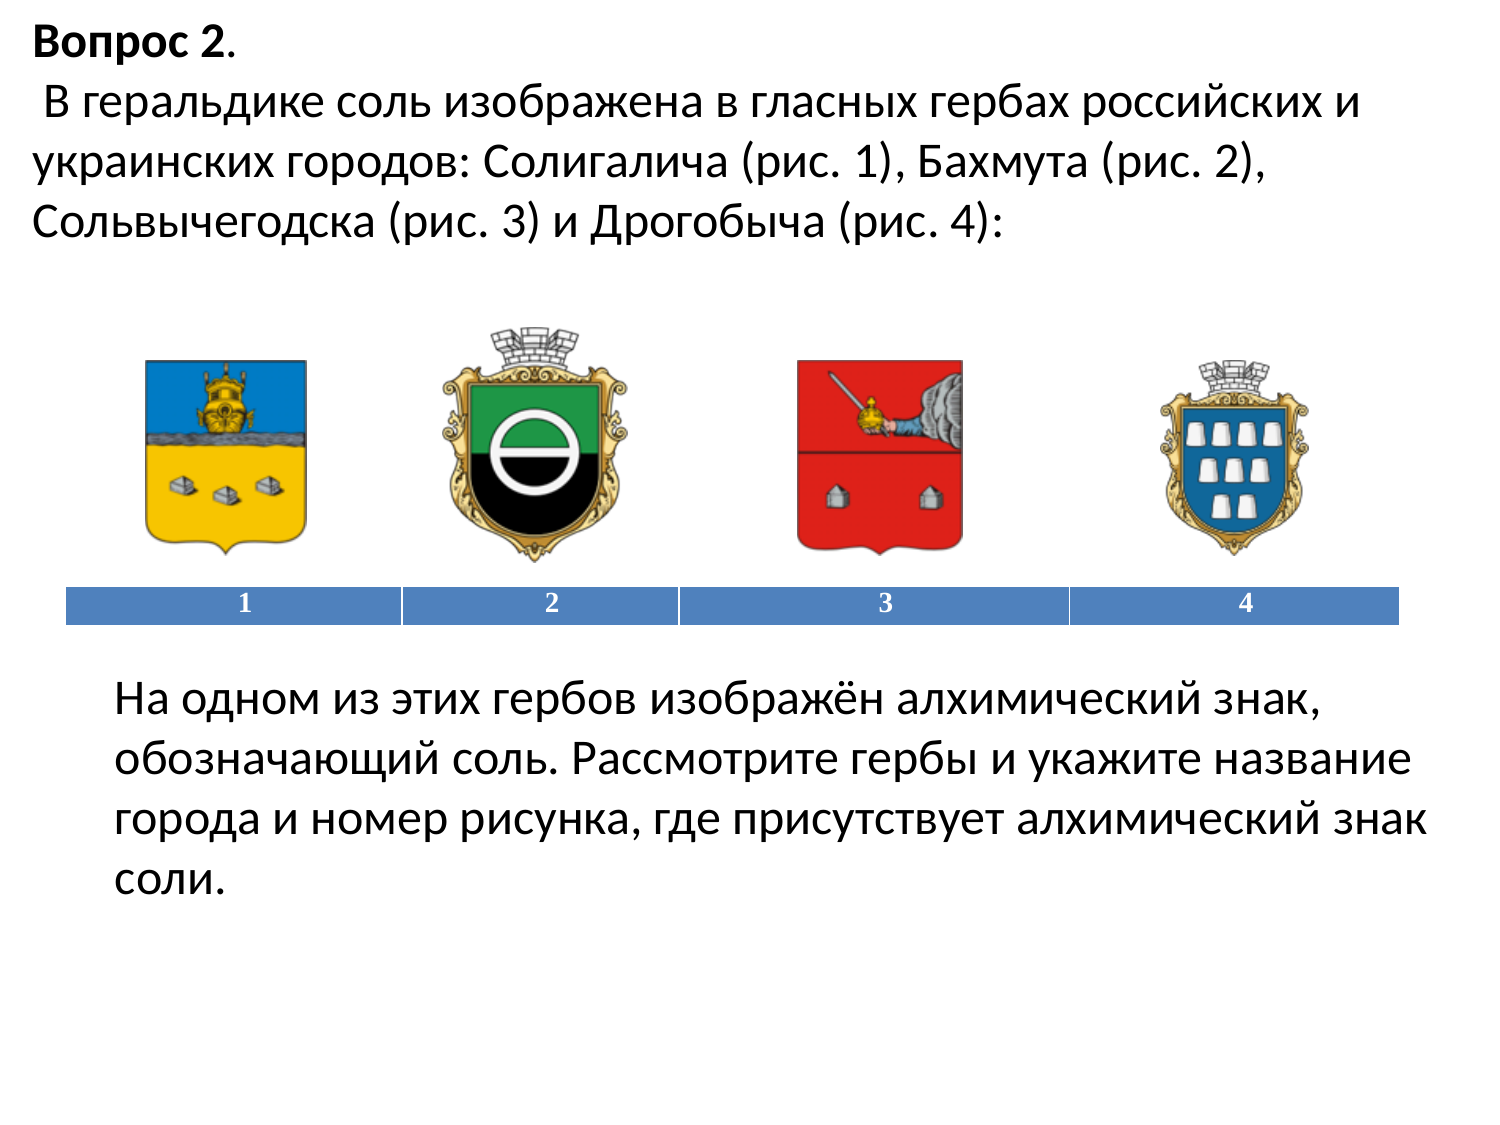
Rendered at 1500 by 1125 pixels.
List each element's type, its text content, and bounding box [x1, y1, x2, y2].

table_header 4 [1070, 587, 1399, 625]
table_header 3 [680, 587, 1069, 625]
text_box На одном из этих гербов изображён алхимический знак, обозначающий соль. Рассмотрите гербы и укажите название города и номер рисунка, где присутствует алхимический знак соли. [100, 656, 1459, 912]
picture [145, 360, 307, 557]
text_box Вопрос 2. В геральдике соль изображена в гласных гербах российских и украинских городов: Солигалича (рис. 1), Бахмута (рис. 2), Сольвычегодска (рис. 3) и Дрогобыча (рис. 4): [17, 0, 1459, 255]
picture [442, 327, 628, 563]
picture [796, 360, 964, 557]
table_header 1 [66, 587, 401, 625]
picture [1159, 360, 1309, 557]
table_header 2 [403, 587, 678, 625]
